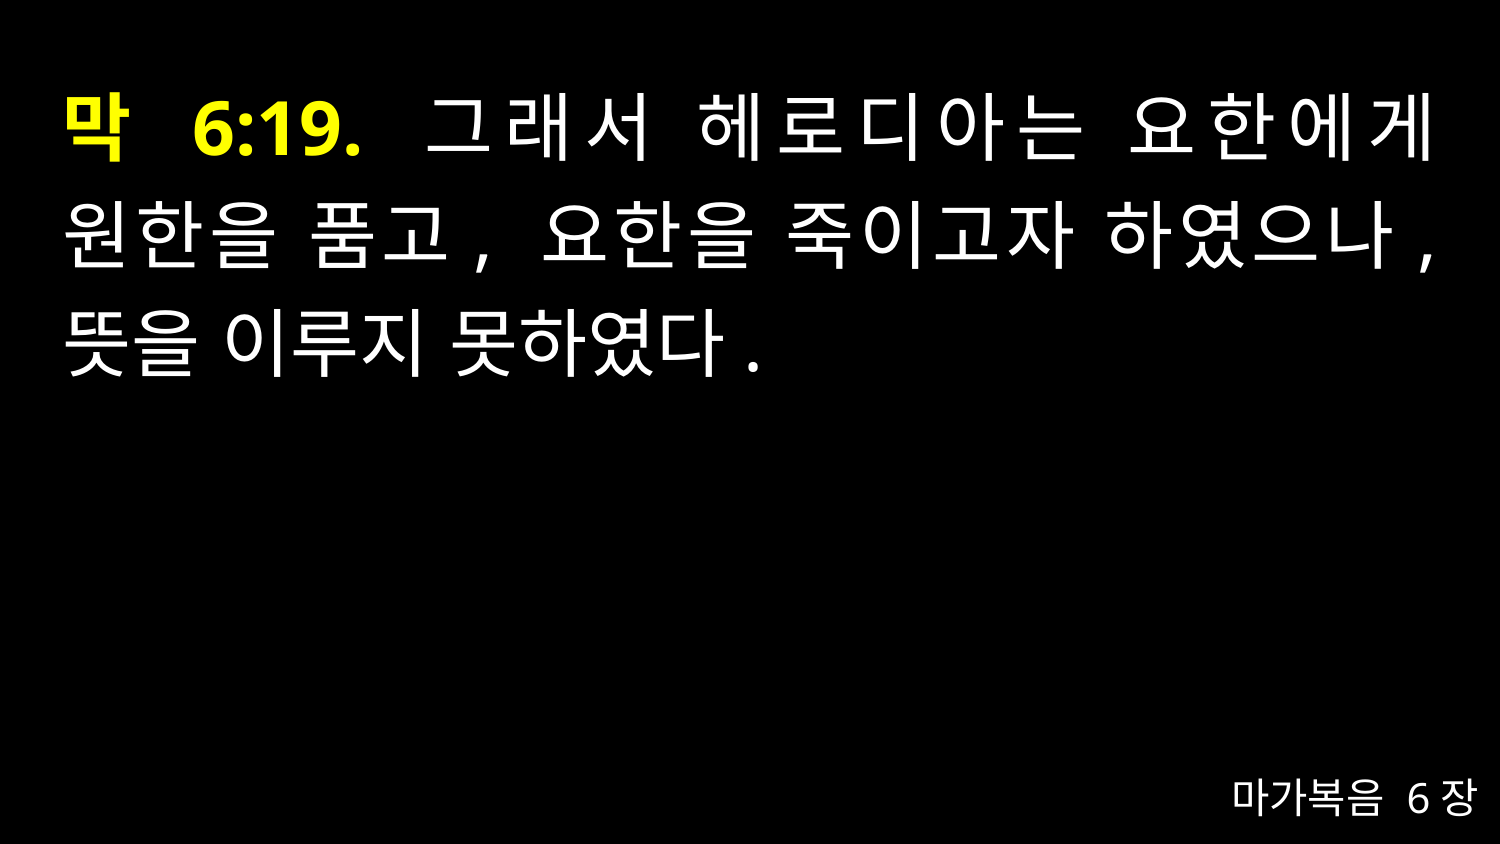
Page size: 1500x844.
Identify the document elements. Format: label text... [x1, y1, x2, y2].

subtitle 마가복음 6장 [916, 770, 1500, 844]
title 막 6:19. 그래서 헤로디아는 요한에게 원한을 품고, 요한을 죽이고자 하였으나, 뜻을 이루지 못하였다. [0, 0, 1500, 844]
